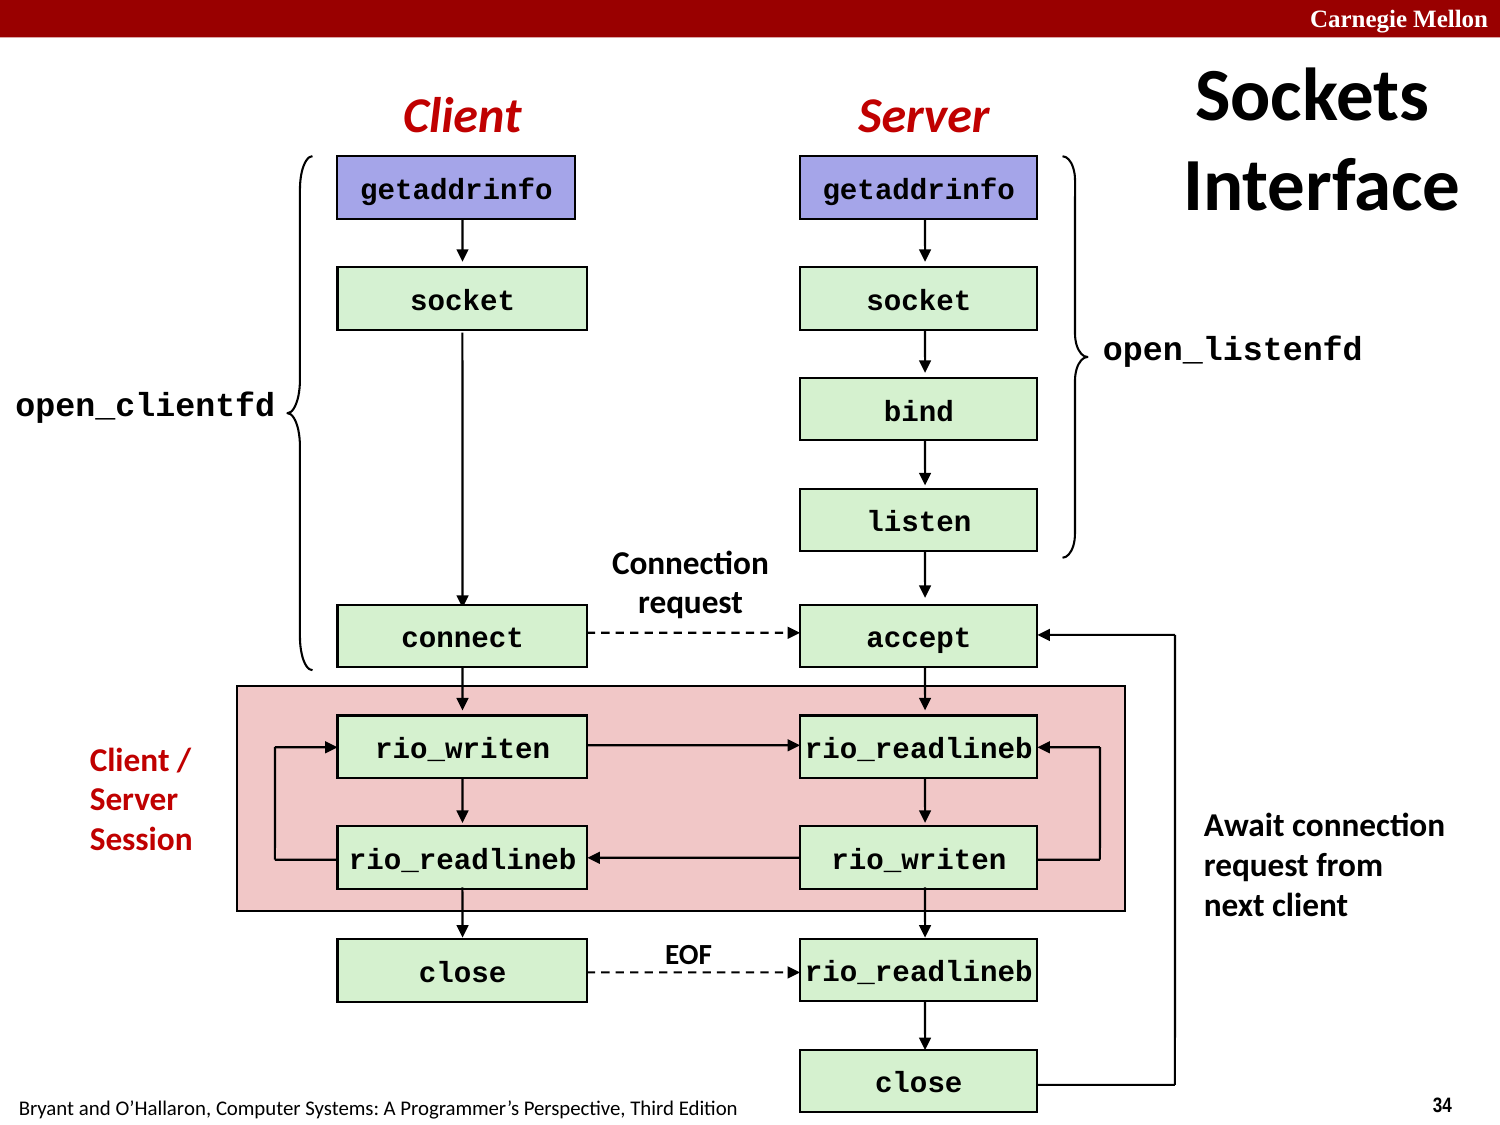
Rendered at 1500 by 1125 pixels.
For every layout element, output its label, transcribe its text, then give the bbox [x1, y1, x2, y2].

text_box open_listenfd [1088, 320, 1378, 375]
text_box socket [799, 267, 1038, 330]
text_box [787, 626, 799, 633]
text_box Client [388, 74, 537, 150]
text_box listen [799, 488, 1038, 552]
text_box [456, 332, 469, 604]
text_box getaddrinfo [799, 156, 1038, 219]
text_box Connection request [597, 533, 785, 628]
text_box [918, 552, 932, 598]
text_box open_clientfd [0, 375, 291, 430]
text_box getaddrinfo [337, 156, 575, 219]
text_box [918, 330, 932, 373]
text_box Server [843, 74, 1005, 150]
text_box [337, 634, 1176, 1113]
text_box [918, 441, 932, 486]
text_box Await connection request from next client [1189, 796, 1461, 931]
text_box socket [337, 267, 588, 330]
text_box [1062, 156, 1088, 558]
text_box connect [337, 604, 588, 634]
text_box [918, 219, 932, 262]
text_box [291, 156, 313, 671]
text_box bind [799, 378, 1038, 441]
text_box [74, 685, 332, 911]
text_box [456, 219, 469, 262]
text_box accept [799, 604, 1038, 633]
title Sockets Interface [1137, 37, 1488, 234]
